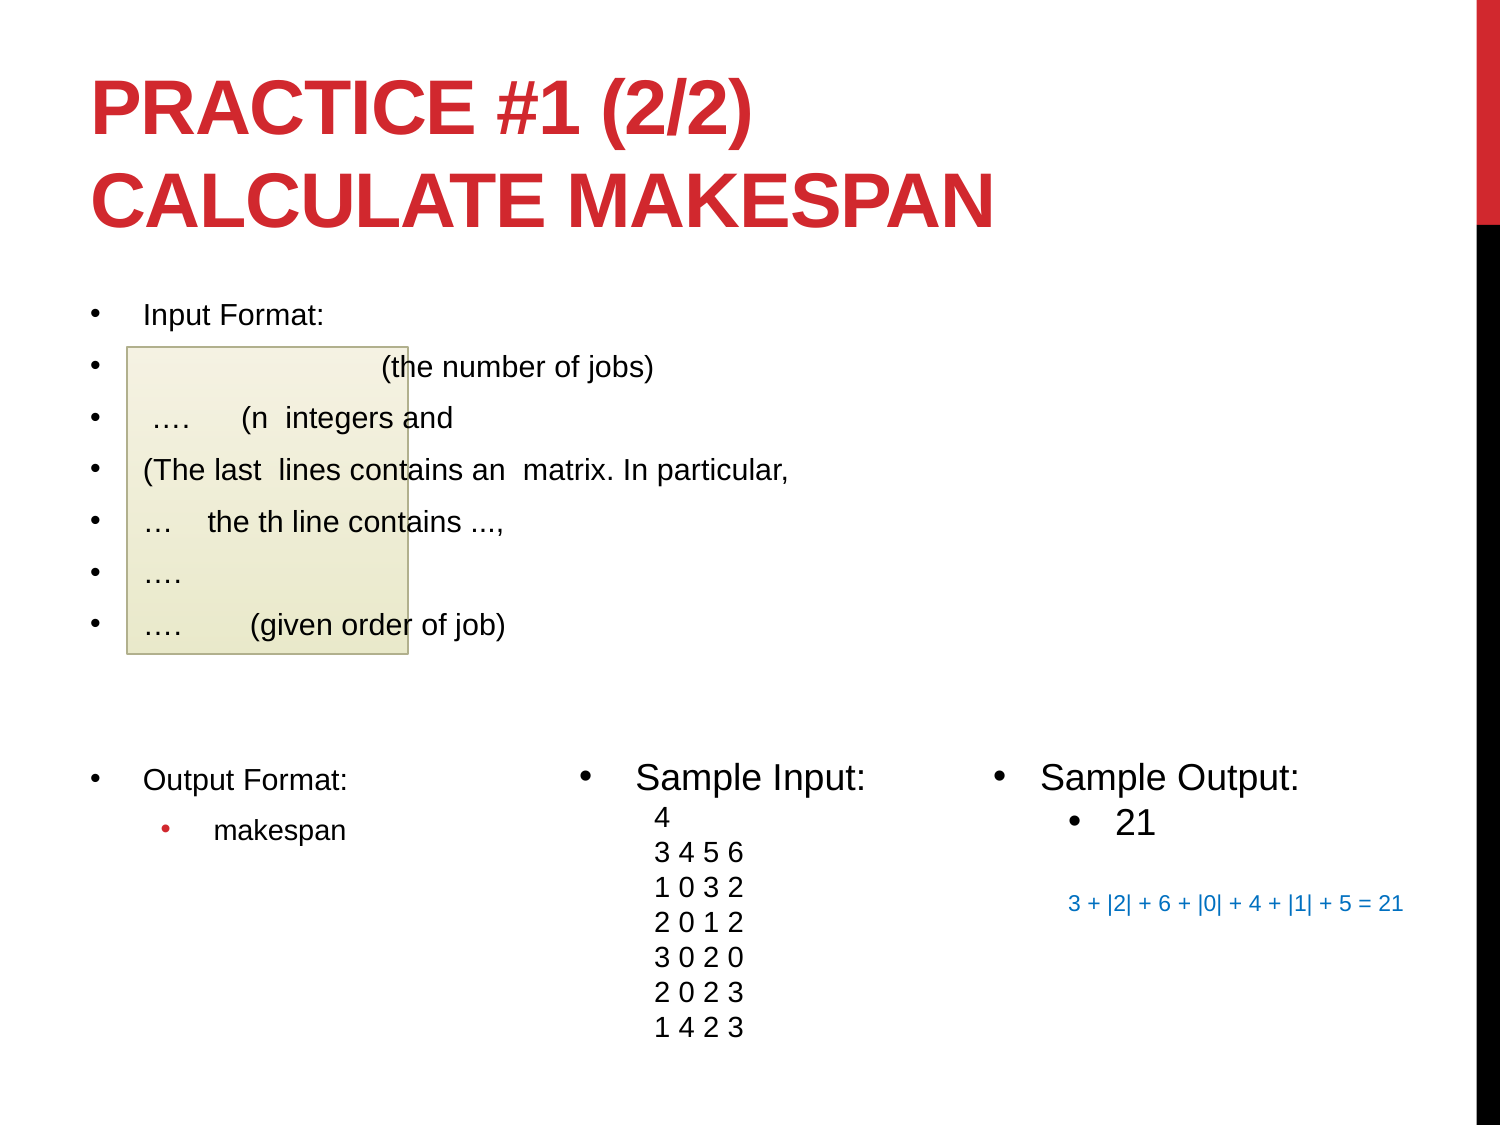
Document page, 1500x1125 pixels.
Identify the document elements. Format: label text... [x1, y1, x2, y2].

text_box Sample Output: 21 3 + |2| + 6 + |0| + 4 + |1| + 5 = 21 [978, 745, 1420, 969]
text_box [126, 346, 409, 655]
text_box Sample Input: 4 3 4 5 6 1 0 3 2 2 0 1 2 3 0 2 0 2 0 2 3 1 4 2 3 [564, 745, 882, 1096]
title Practice #1 (2/2) Calculate MAkespan [75, 25, 1025, 250]
